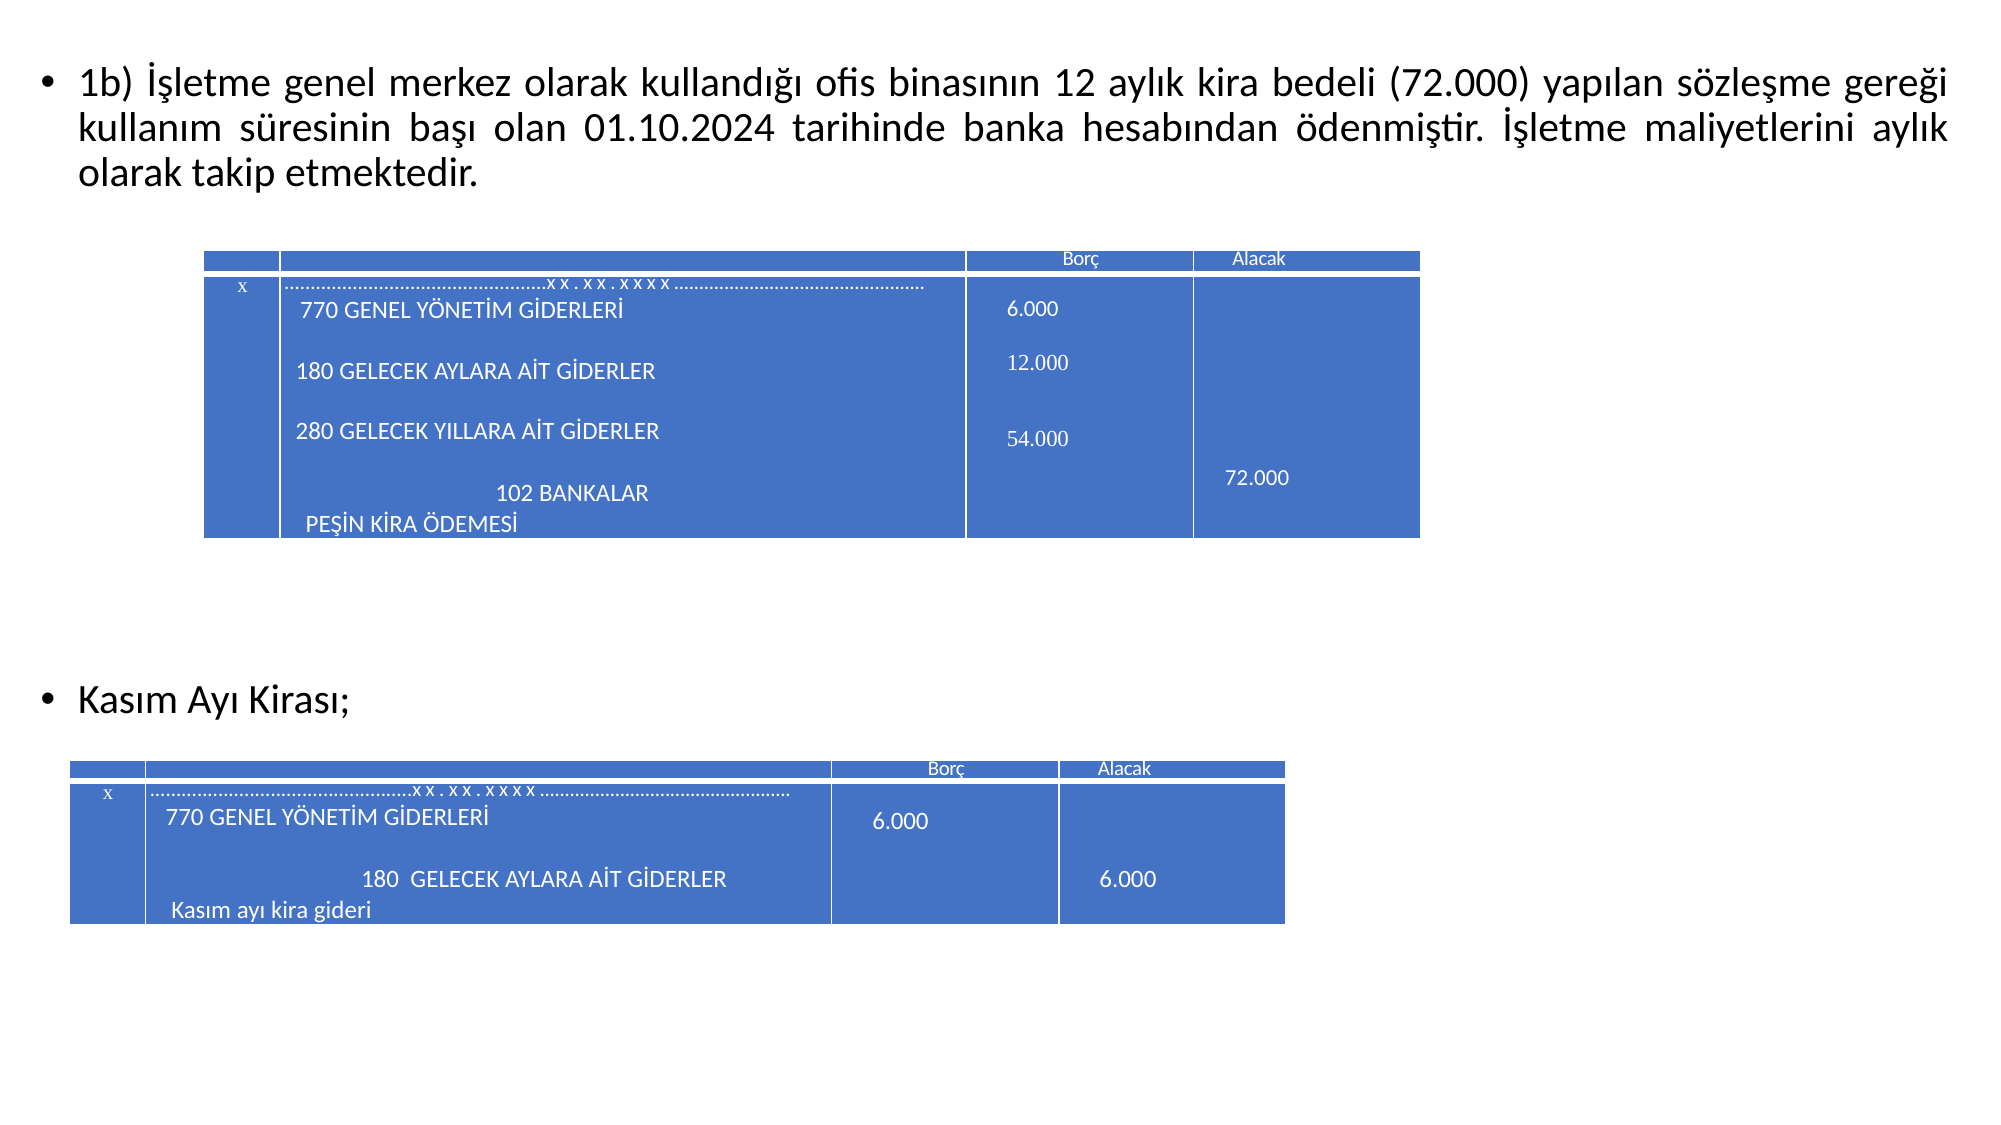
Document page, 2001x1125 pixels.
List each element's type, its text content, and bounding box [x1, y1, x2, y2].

table_header [204, 251, 279, 271]
table_cell 6.000 [1060, 784, 1285, 924]
table_cell ..................................................xx.xx.xxxx.................................................. 770 GENEL YÖNETİM GİDERLERİ 180 GELECEK AYLARA AİT GİDERLER Kasım ayı kira gideri [146, 784, 831, 924]
table_header Alacak [1060, 761, 1285, 778]
table_header [70, 761, 145, 778]
table_cell 6.000 [832, 784, 1058, 924]
table_cell x [70, 784, 145, 924]
table_header Alacak [1194, 251, 1420, 271]
table_header [281, 251, 965, 271]
table_cell ..................................................xx.xx.xxxx.................................................. 770 GENEL YÖNETİM GİDERLERİ 180 GELECEK AYLARA AİT GİDERLER 280 GELECEK YILLARA AİT GİDERLER 102 BANKALAR PEŞİN KİRA ÖDEMESİ [281, 277, 965, 538]
list 1b) İşletme genel merkez olarak kullandığı ofis binasının 12 aylık kira bedeli (72.000) yapılan sözleşme gereği kullanım süresinin başı olan 01.10.2024 tarihinde banka hesabından ödenmiştir. İşletme maliyetlerini aylık olarak takip etmektedir. Kasım Ayı Kirası; [25, 53, 1965, 1085]
table_cell 72.000 [1194, 277, 1420, 538]
table_cell x [204, 277, 279, 538]
table_header Borç [967, 251, 1193, 271]
table_cell 6.000 12.000 54.000 [967, 277, 1193, 538]
table_header Borç [832, 761, 1058, 778]
table_header [146, 761, 831, 778]
